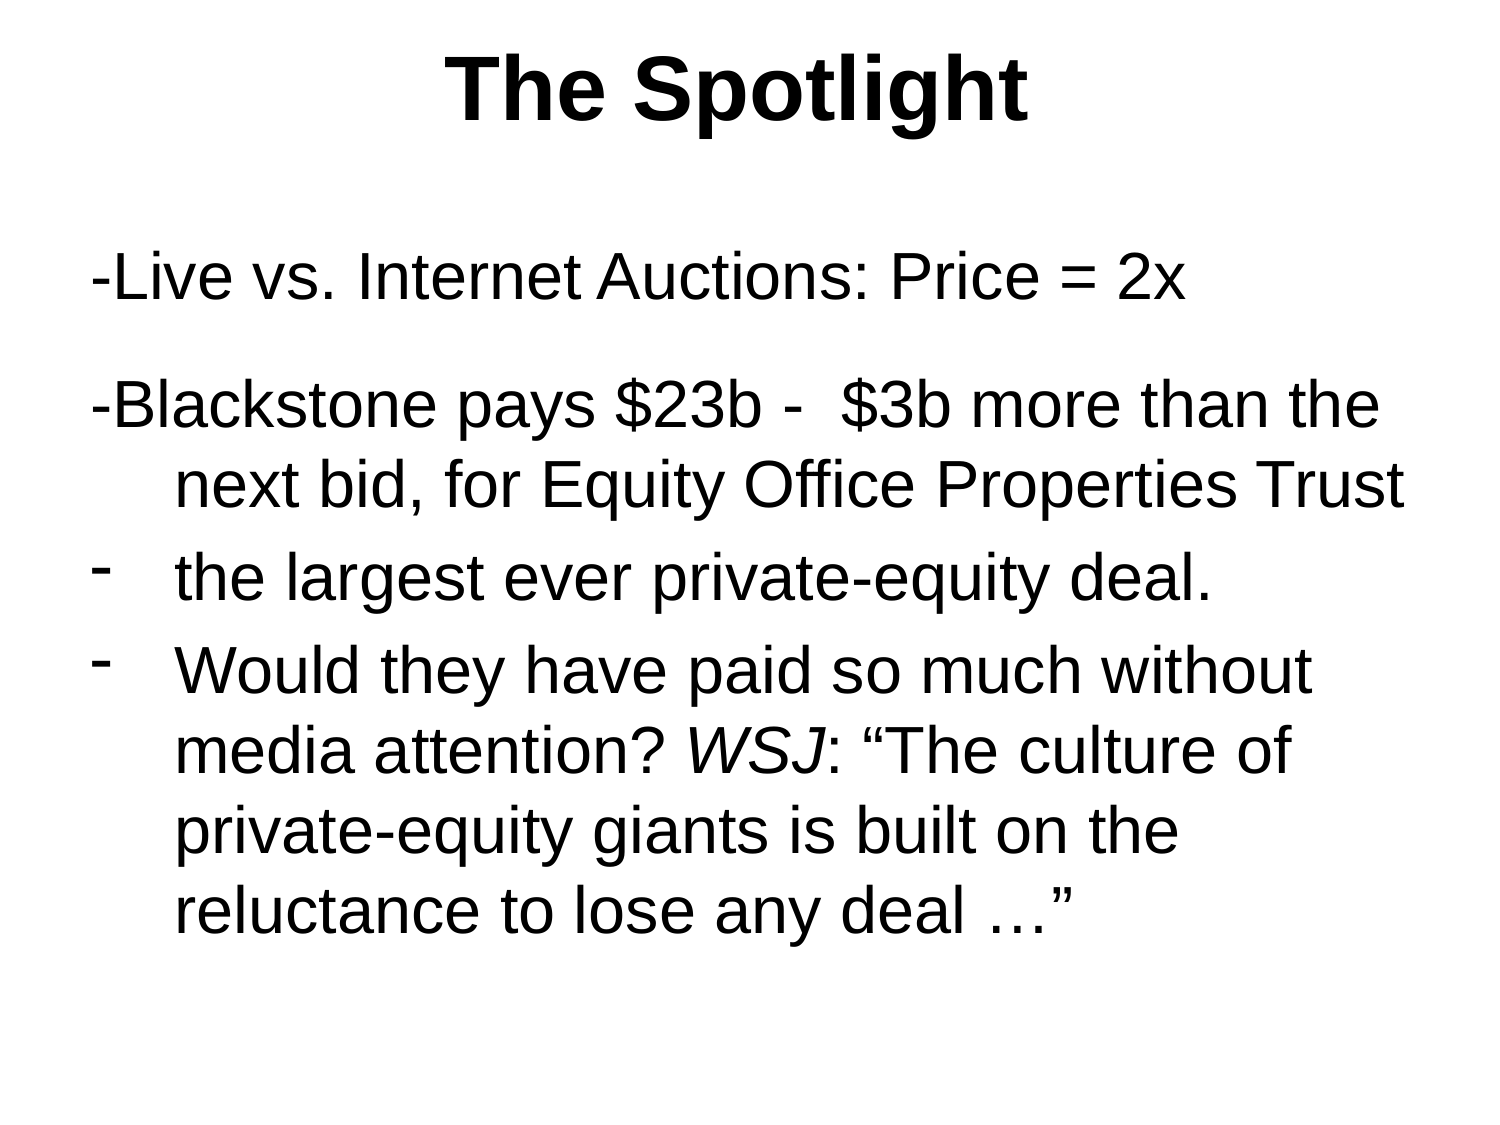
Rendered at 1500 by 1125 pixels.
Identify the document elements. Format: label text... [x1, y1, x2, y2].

title The Spotlight [74, 44, 1426, 224]
list -Live vs. Internet Auctions: Price = 2x -Blackstone pays $23b - $3b more than the next bid, for Equity Office Properties Trust the largest ever private-equity deal. Would they have paid so much without media attention? WSJ: “The culture of private-equity giants is built on the reluctance to lose any deal …” [74, 224, 1451, 1006]
